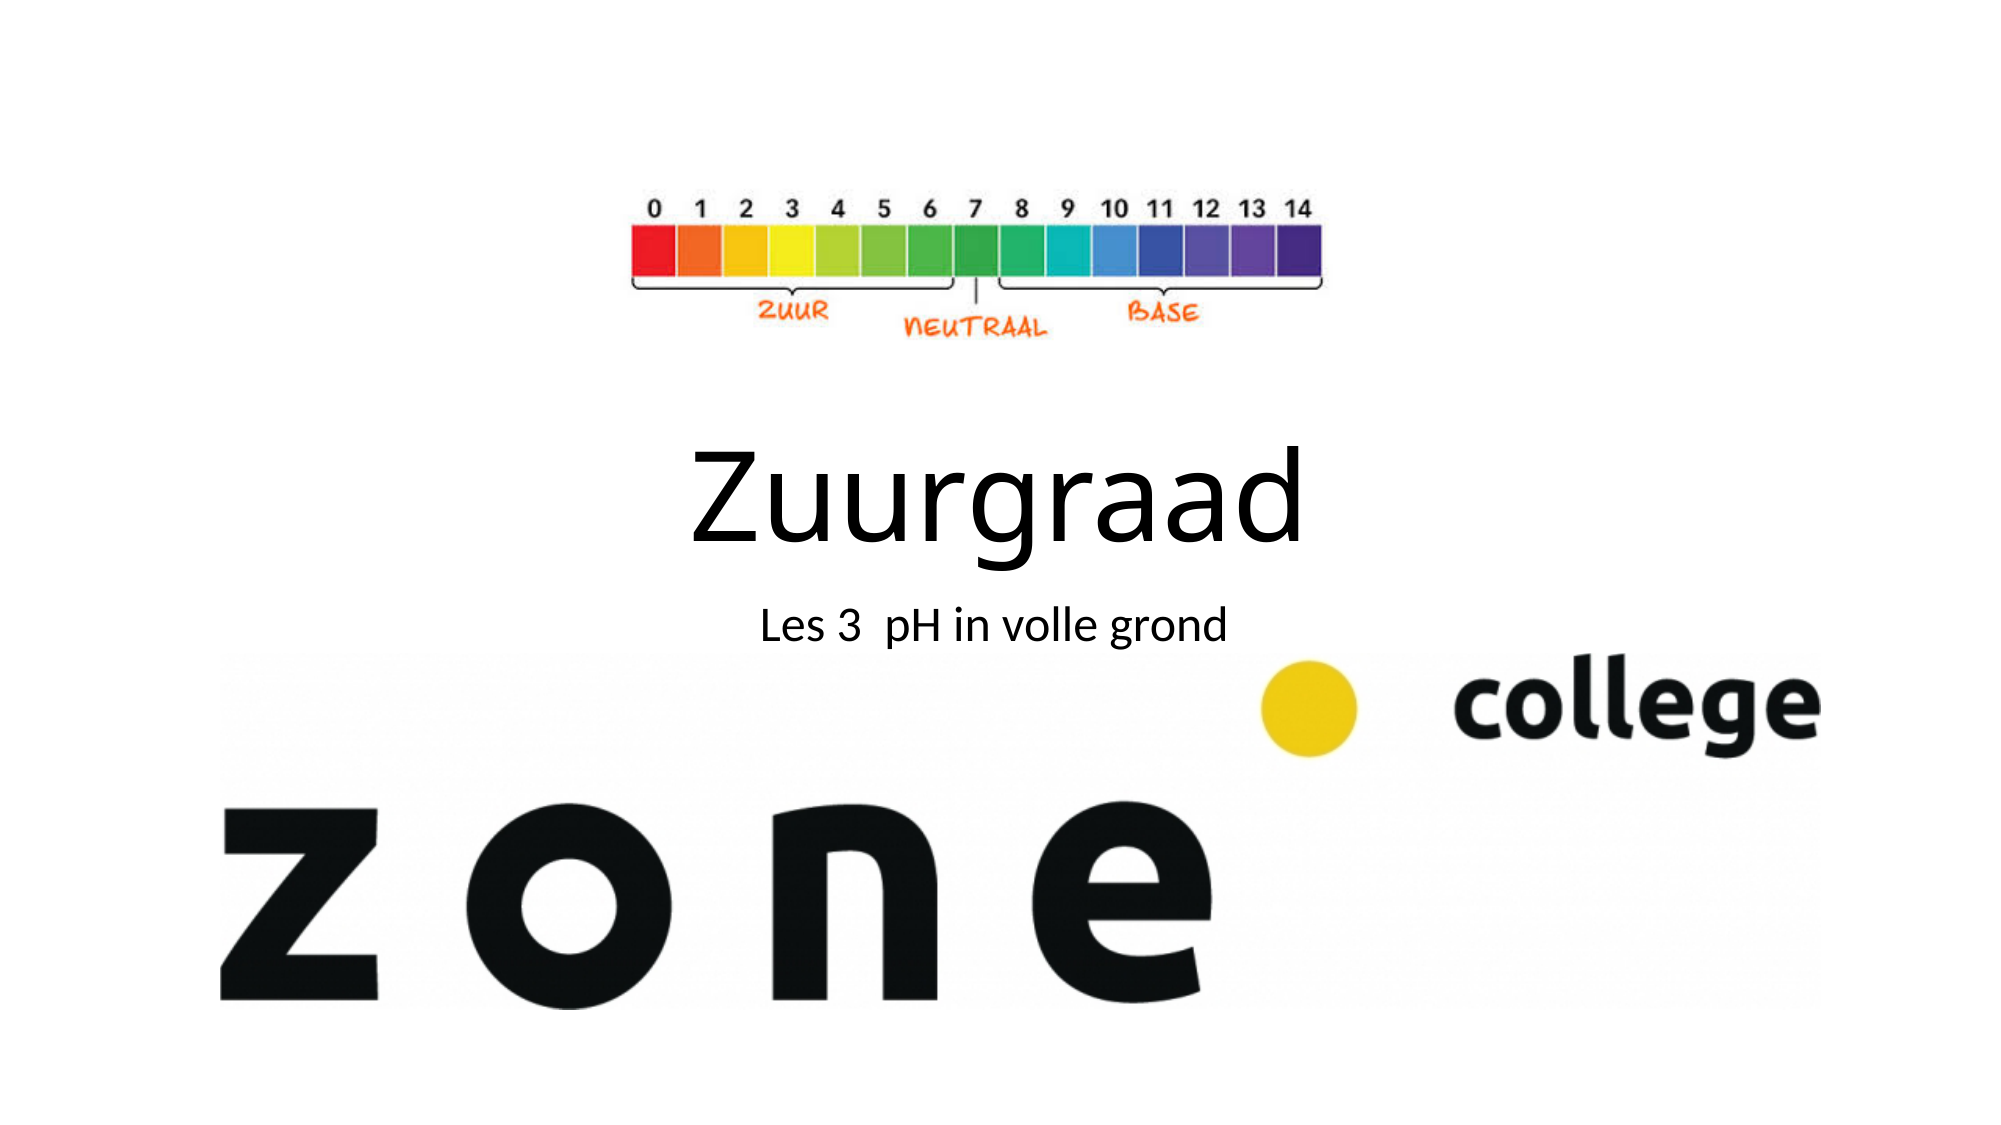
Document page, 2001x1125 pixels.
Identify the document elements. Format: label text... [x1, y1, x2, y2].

subtitle Les 3 pH in volle grond [249, 590, 1750, 653]
picture [220, 653, 1821, 1010]
picture [616, 177, 1340, 348]
title Zuurgraad [249, 184, 1750, 576]
